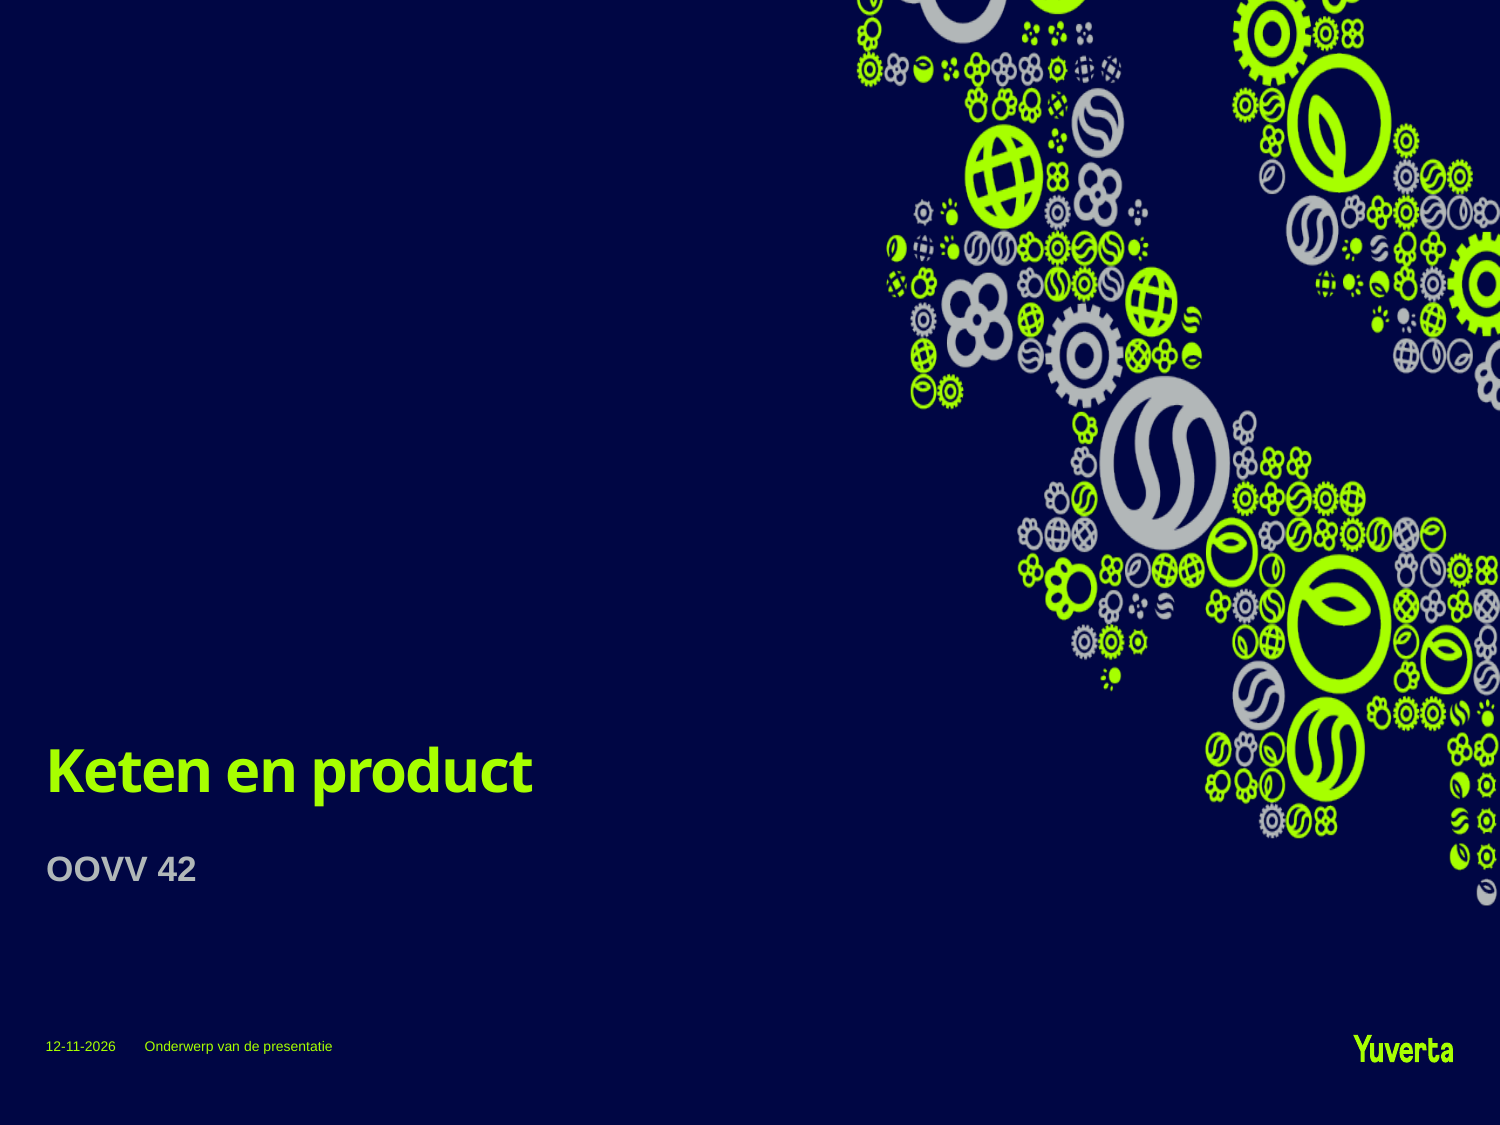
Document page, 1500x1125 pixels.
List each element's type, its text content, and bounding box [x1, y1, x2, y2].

subtitle OOVV 42 [46, 845, 990, 1006]
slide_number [45, 1037, 145, 1073]
footer Onderwerp van de presentatie [145, 1037, 750, 1073]
title Keten en product [45, 463, 990, 805]
picture [0, 0, 1500, 1125]
